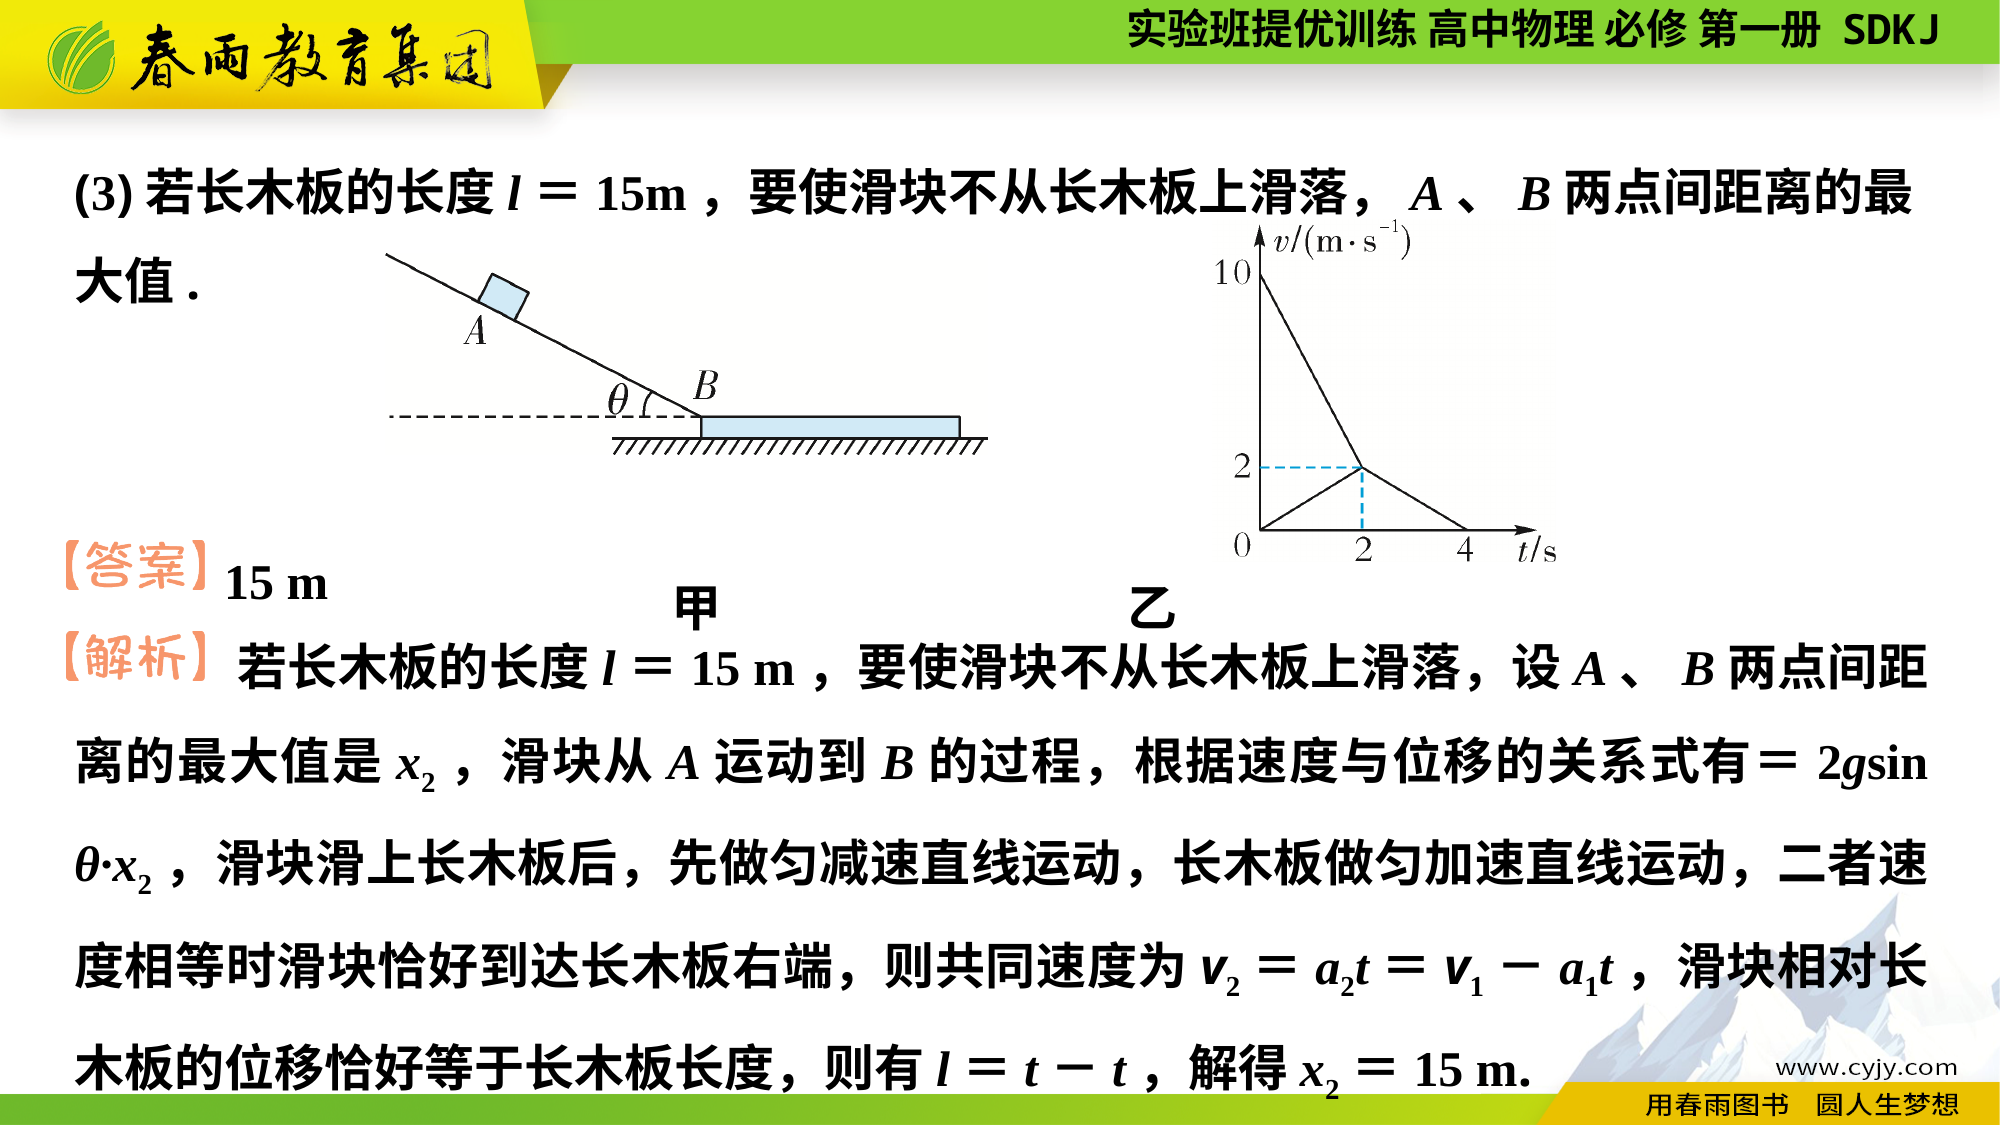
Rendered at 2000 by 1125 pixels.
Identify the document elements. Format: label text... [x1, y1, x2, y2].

text_box 15 m [59, 512, 1944, 618]
text_box 甲 乙 [59, 618, 1944, 644]
picture [0, 0, 2000, 1125]
list (3)若长木板的长度l＝15m，要使滑块不从长木板上滑落，A、B两点间距离的最 大值. [59, 122, 1944, 308]
